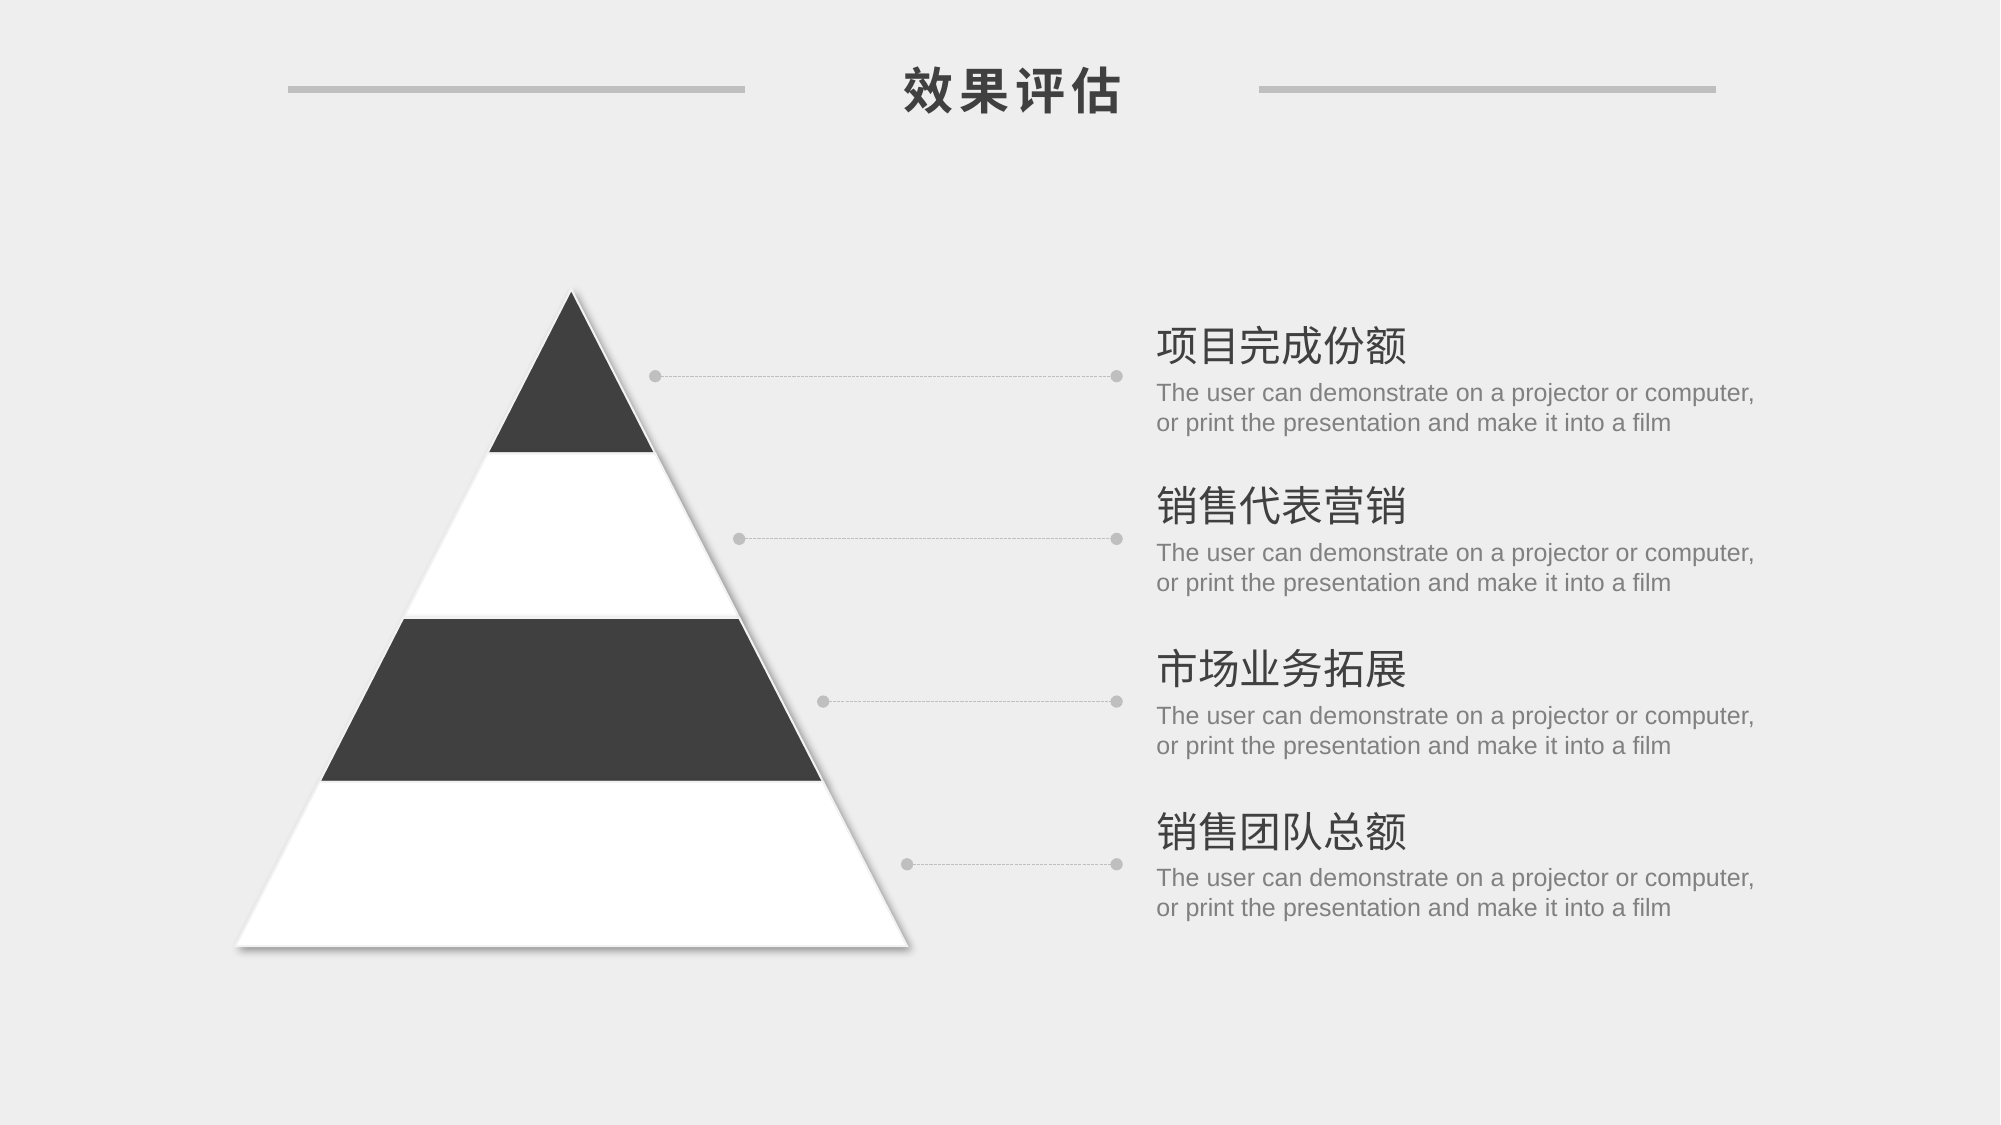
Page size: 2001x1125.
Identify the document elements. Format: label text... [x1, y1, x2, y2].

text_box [235, 289, 908, 947]
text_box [739, 472, 1787, 605]
text_box 效果评估 [752, 51, 1273, 127]
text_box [907, 797, 1787, 931]
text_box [655, 312, 1787, 445]
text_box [823, 635, 1787, 768]
